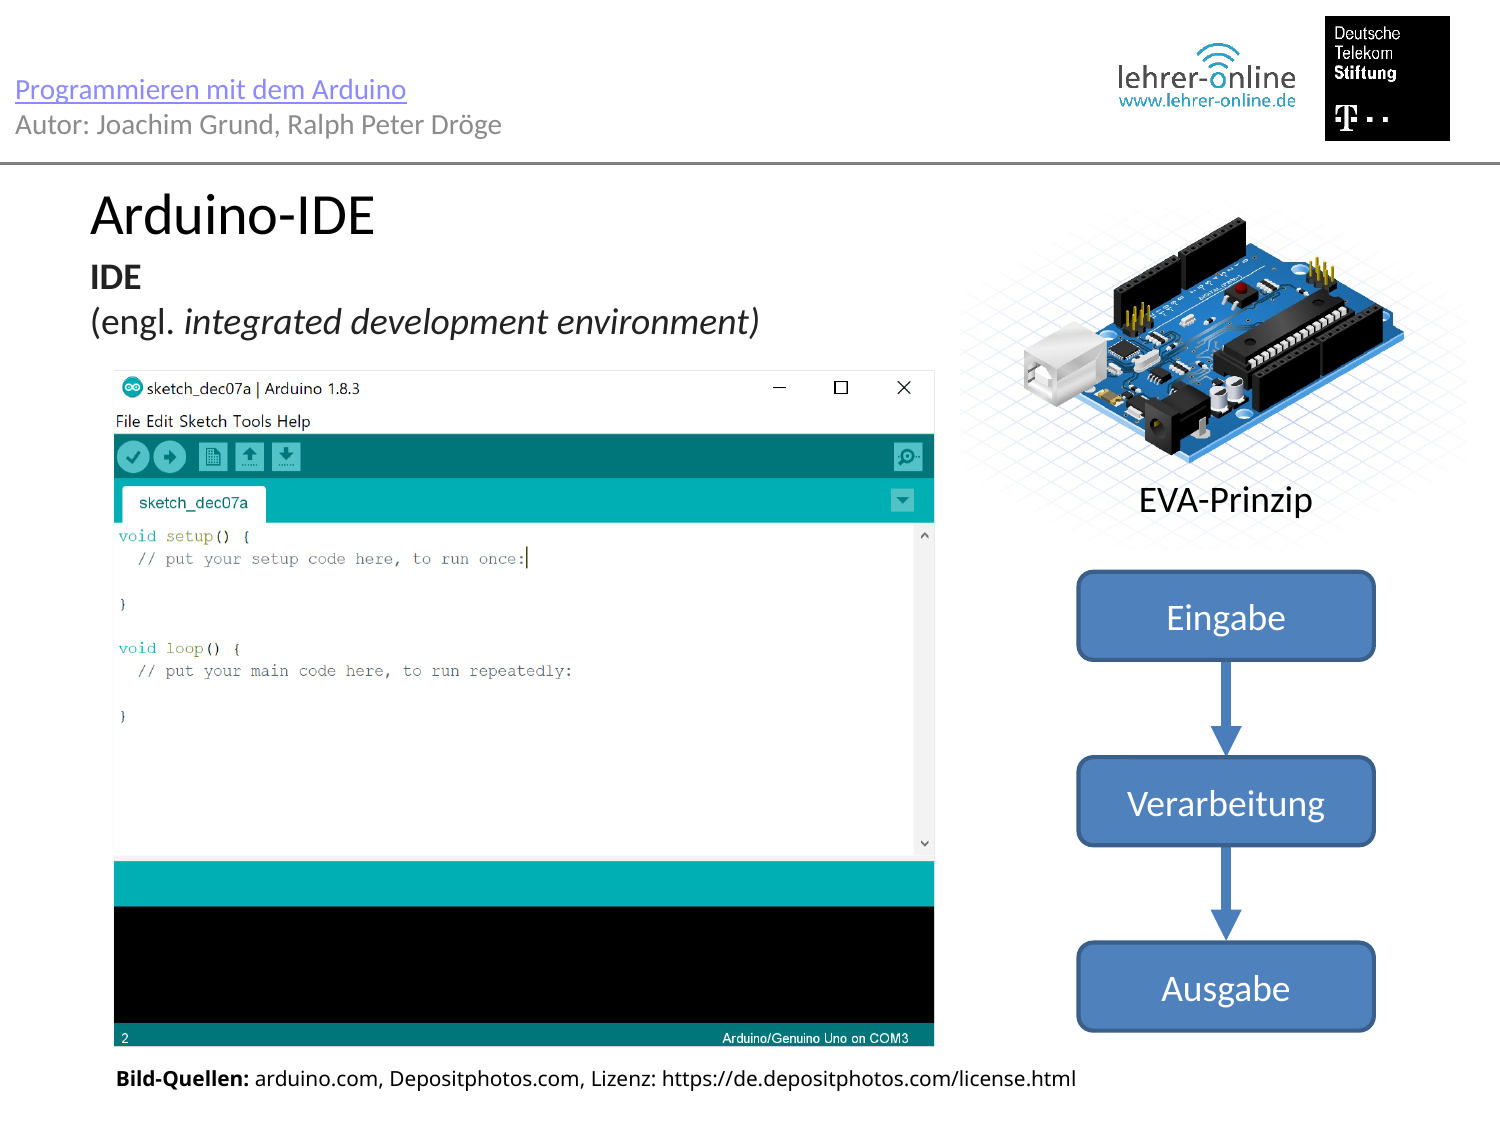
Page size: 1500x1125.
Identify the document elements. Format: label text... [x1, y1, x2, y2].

text_box Programmieren mit dem Arduino Autor: Joachim Grund, Ralph Peter Dröge [0, 75, 839, 136]
picture [100, 166, 1467, 1070]
picture [1325, 16, 1450, 141]
text_box Bild-Quellen: arduino.com, Depositphotos.com, Lizenz: https://de.depositphotos.com/license.html [101, 1058, 1139, 1099]
picture [1116, 40, 1299, 126]
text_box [1078, 467, 1375, 1031]
text_box Arduino-IDE [74, 167, 958, 256]
text_box IDE (engl. integrated development environment) [74, 244, 933, 350]
